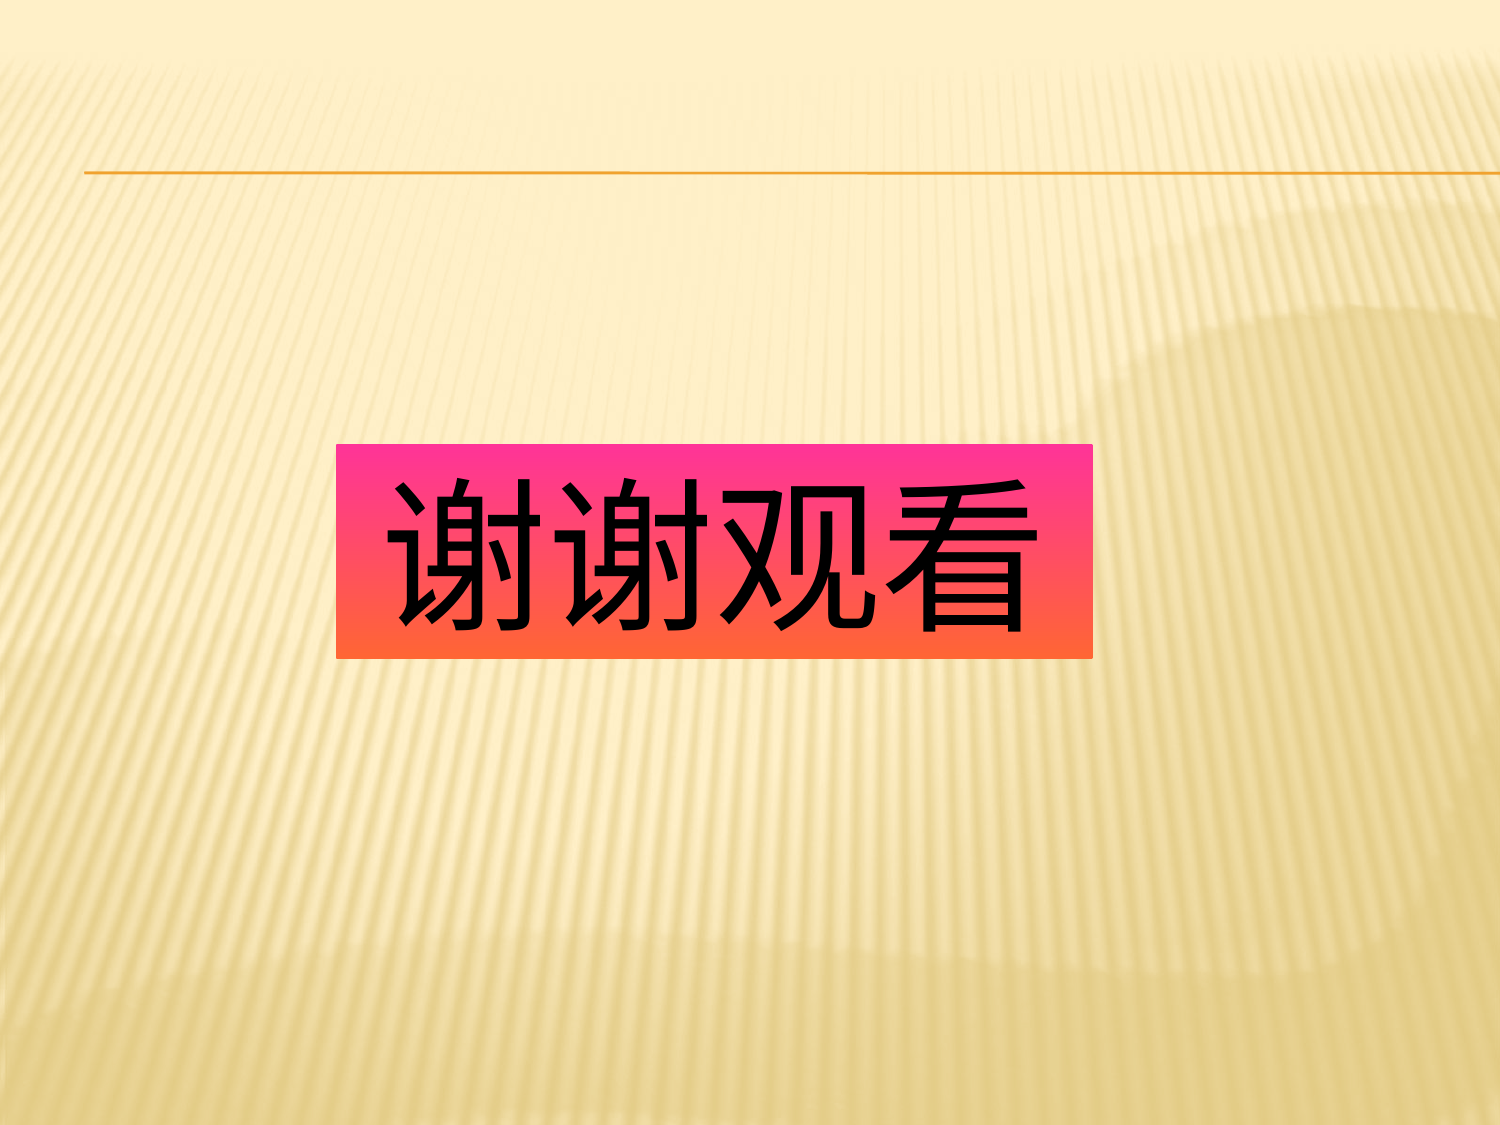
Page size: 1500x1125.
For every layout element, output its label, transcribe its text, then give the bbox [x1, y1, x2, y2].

text_box 谢谢观看 [336, 444, 1093, 659]
